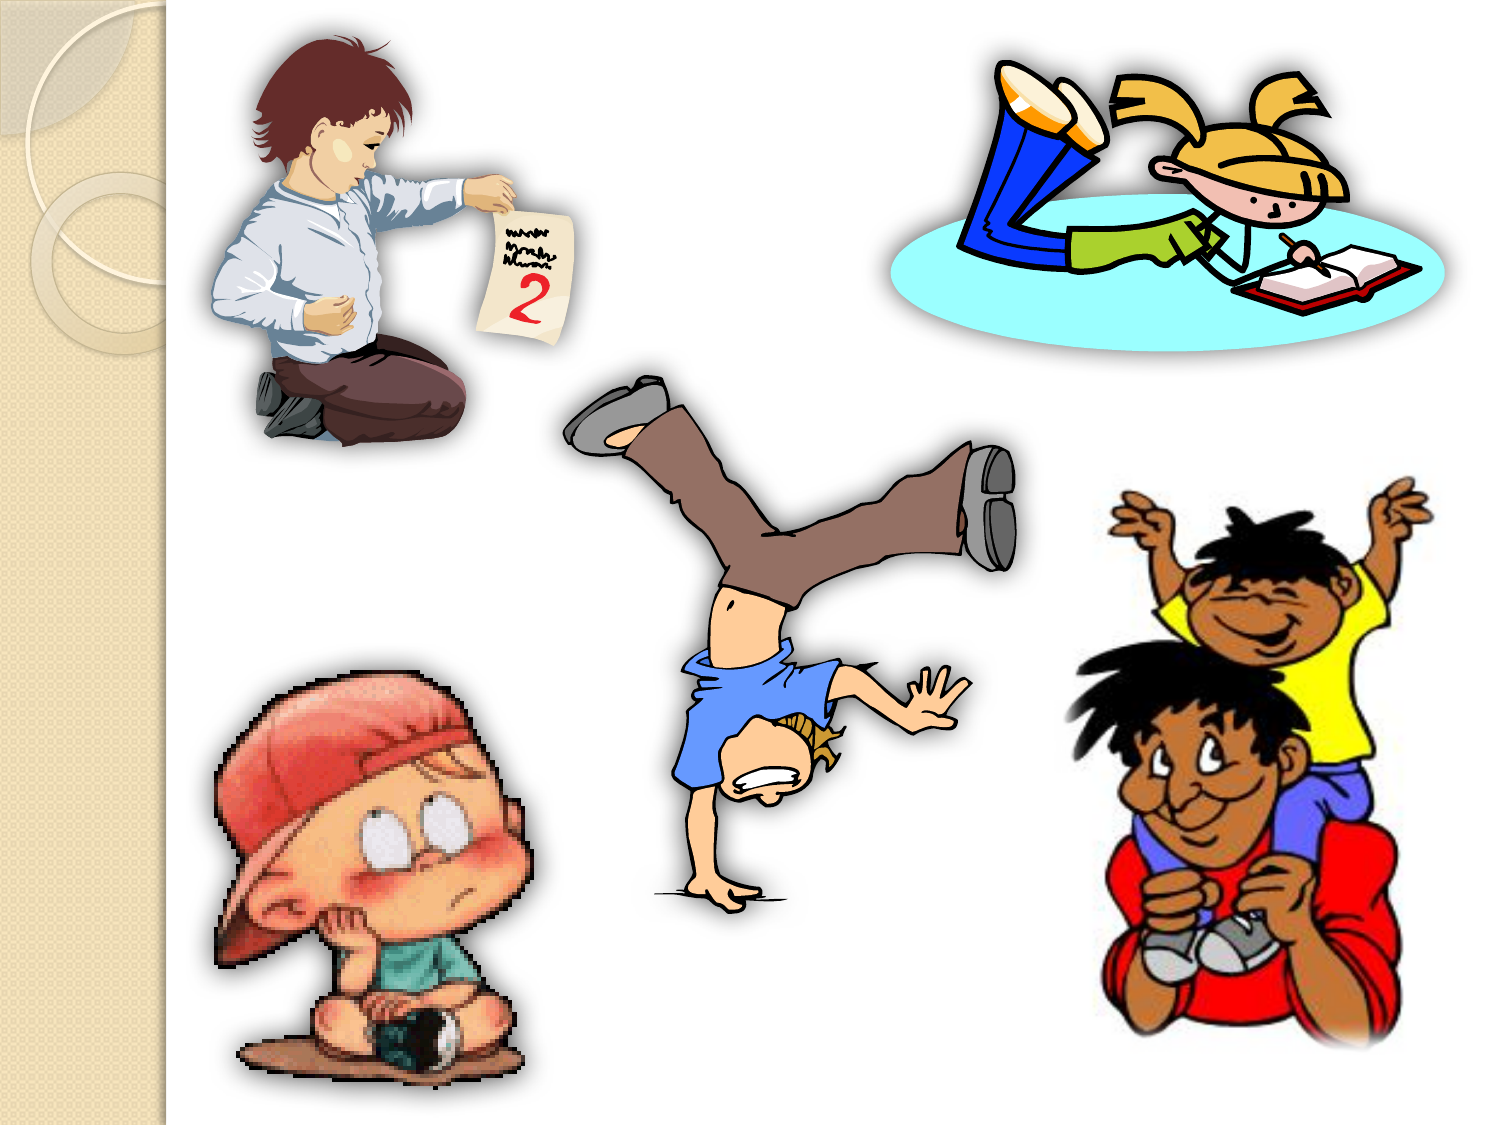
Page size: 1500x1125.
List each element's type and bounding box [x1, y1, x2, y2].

picture [890, 58, 1445, 352]
picture [210, 667, 540, 1091]
picture [1054, 456, 1454, 1055]
picture [210, 34, 1020, 915]
